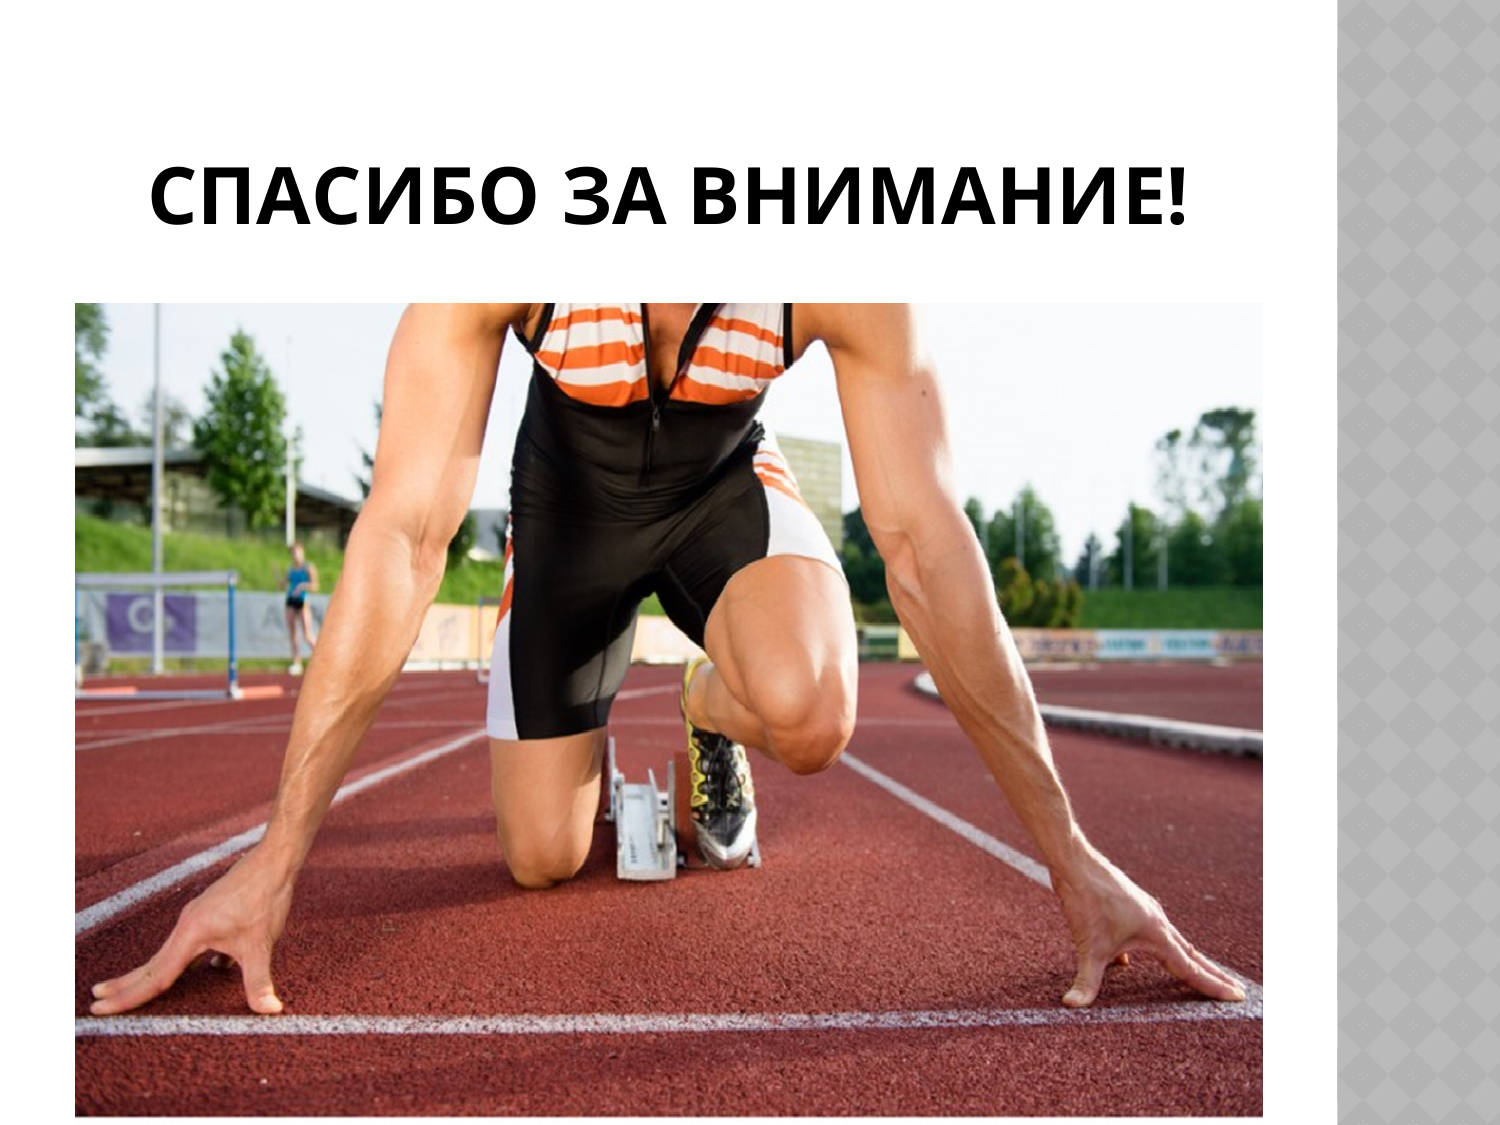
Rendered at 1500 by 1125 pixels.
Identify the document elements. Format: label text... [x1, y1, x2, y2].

title Спасибо за внимание! [75, 52, 1263, 240]
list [74, 303, 1263, 1125]
